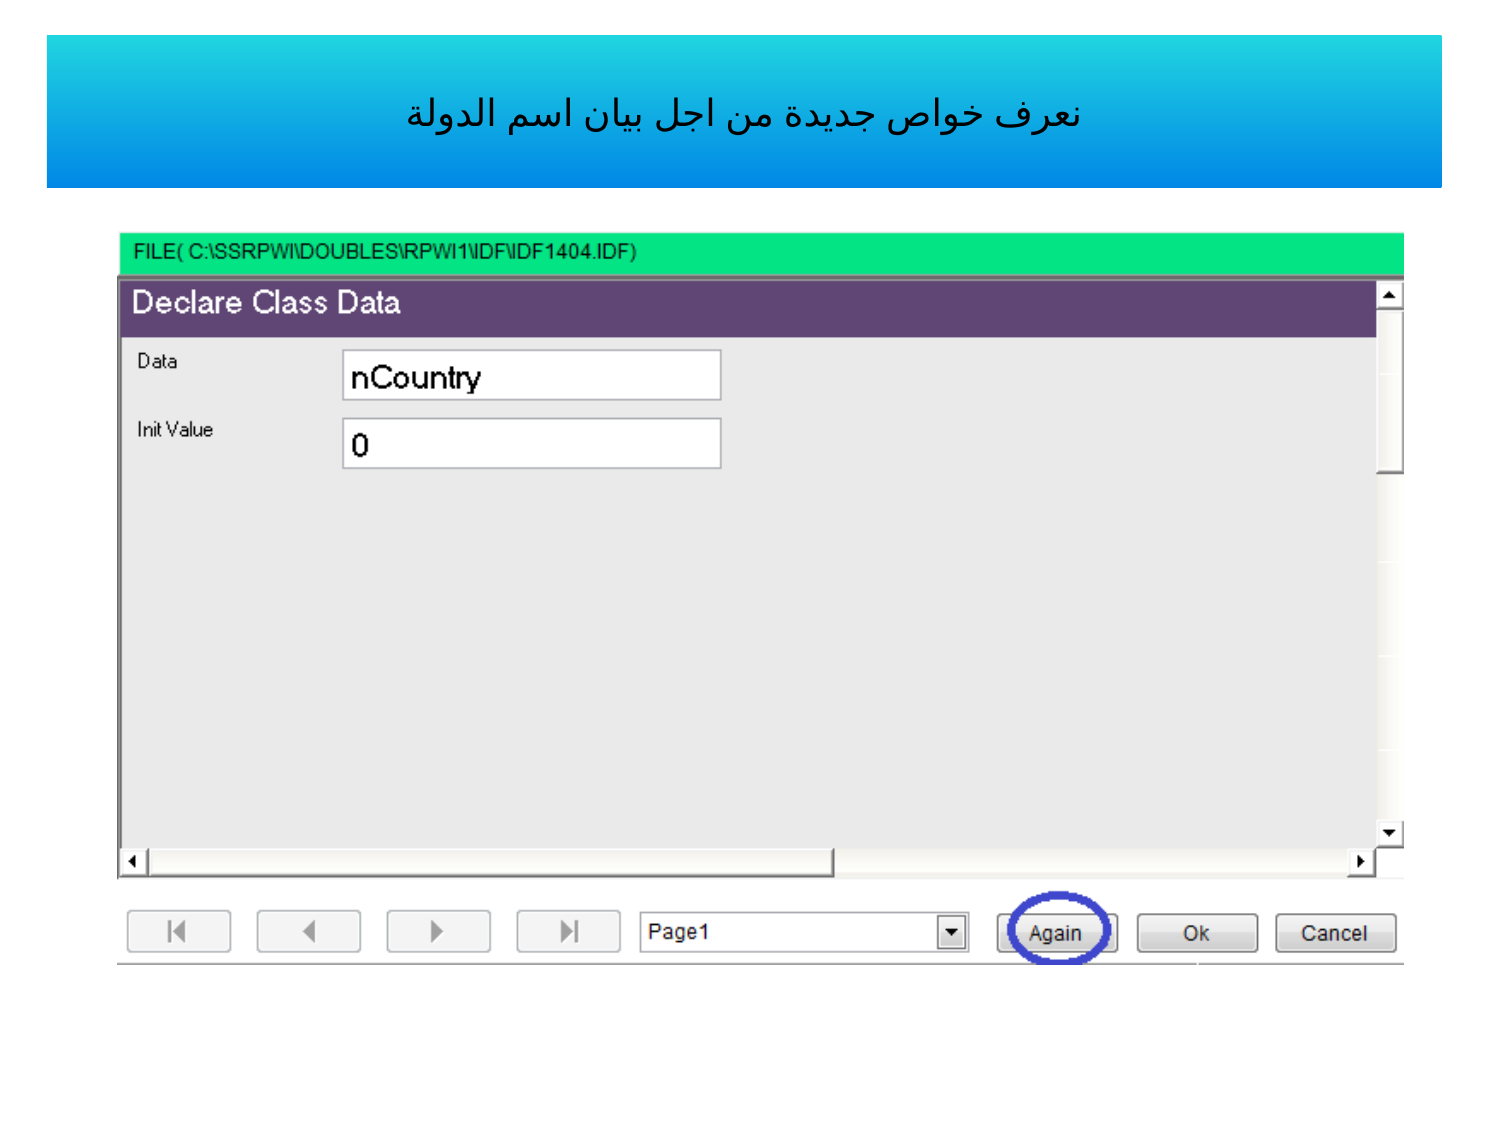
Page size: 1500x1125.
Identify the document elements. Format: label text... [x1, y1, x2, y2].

title نعرف خواص جديدة من اجل بيان اسم الدولة [46, 35, 1442, 188]
picture [116, 230, 1404, 966]
